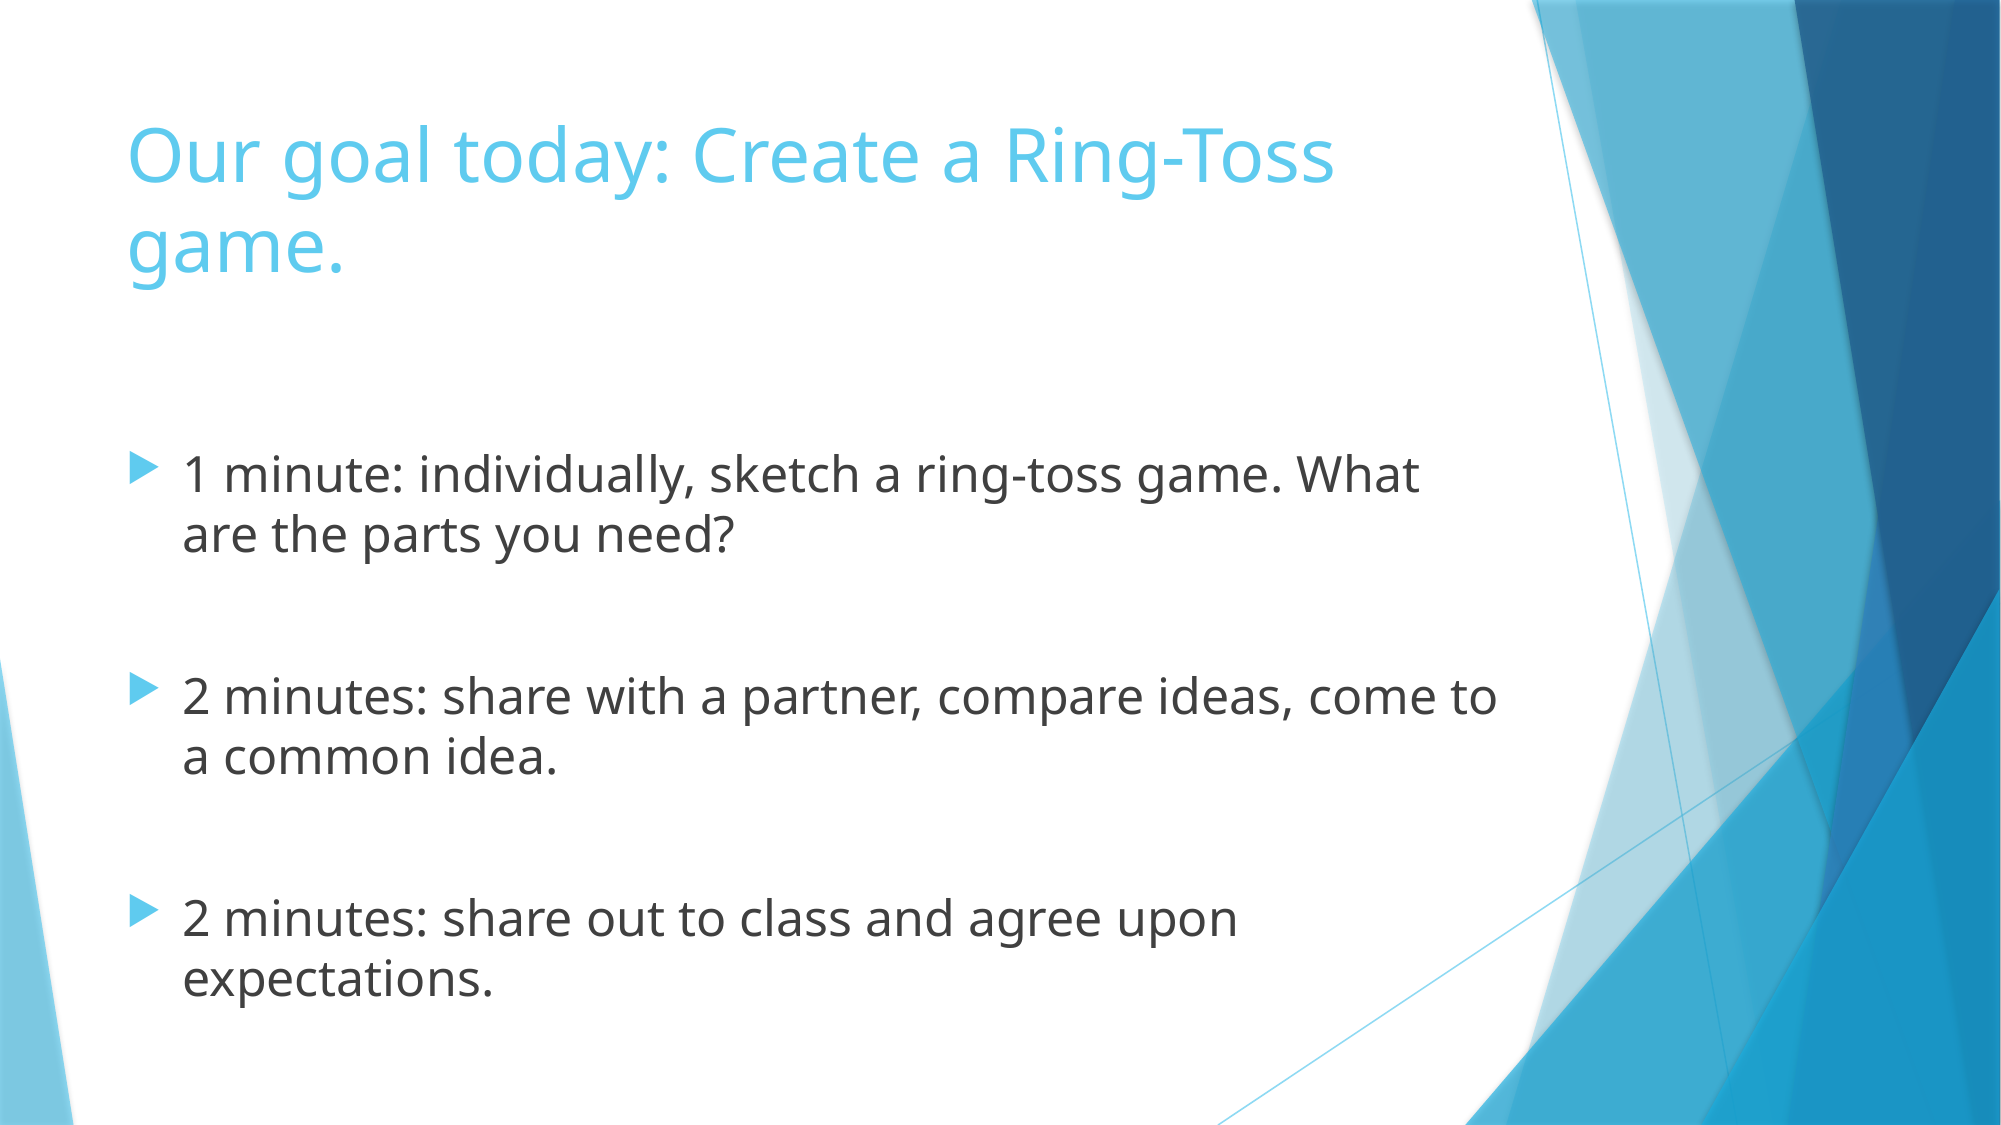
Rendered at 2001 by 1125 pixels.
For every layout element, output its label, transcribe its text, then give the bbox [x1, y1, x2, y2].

title Our goal today: Create a Ring-Toss game. [111, 99, 1522, 317]
list 1 minute: individually, sketch a ring-toss game. What are the parts you need? 2 minutes: share with a partner, compare ideas, come to a common idea. 2 minutes: share out to class and agree upon expectations. [111, 354, 1522, 992]
